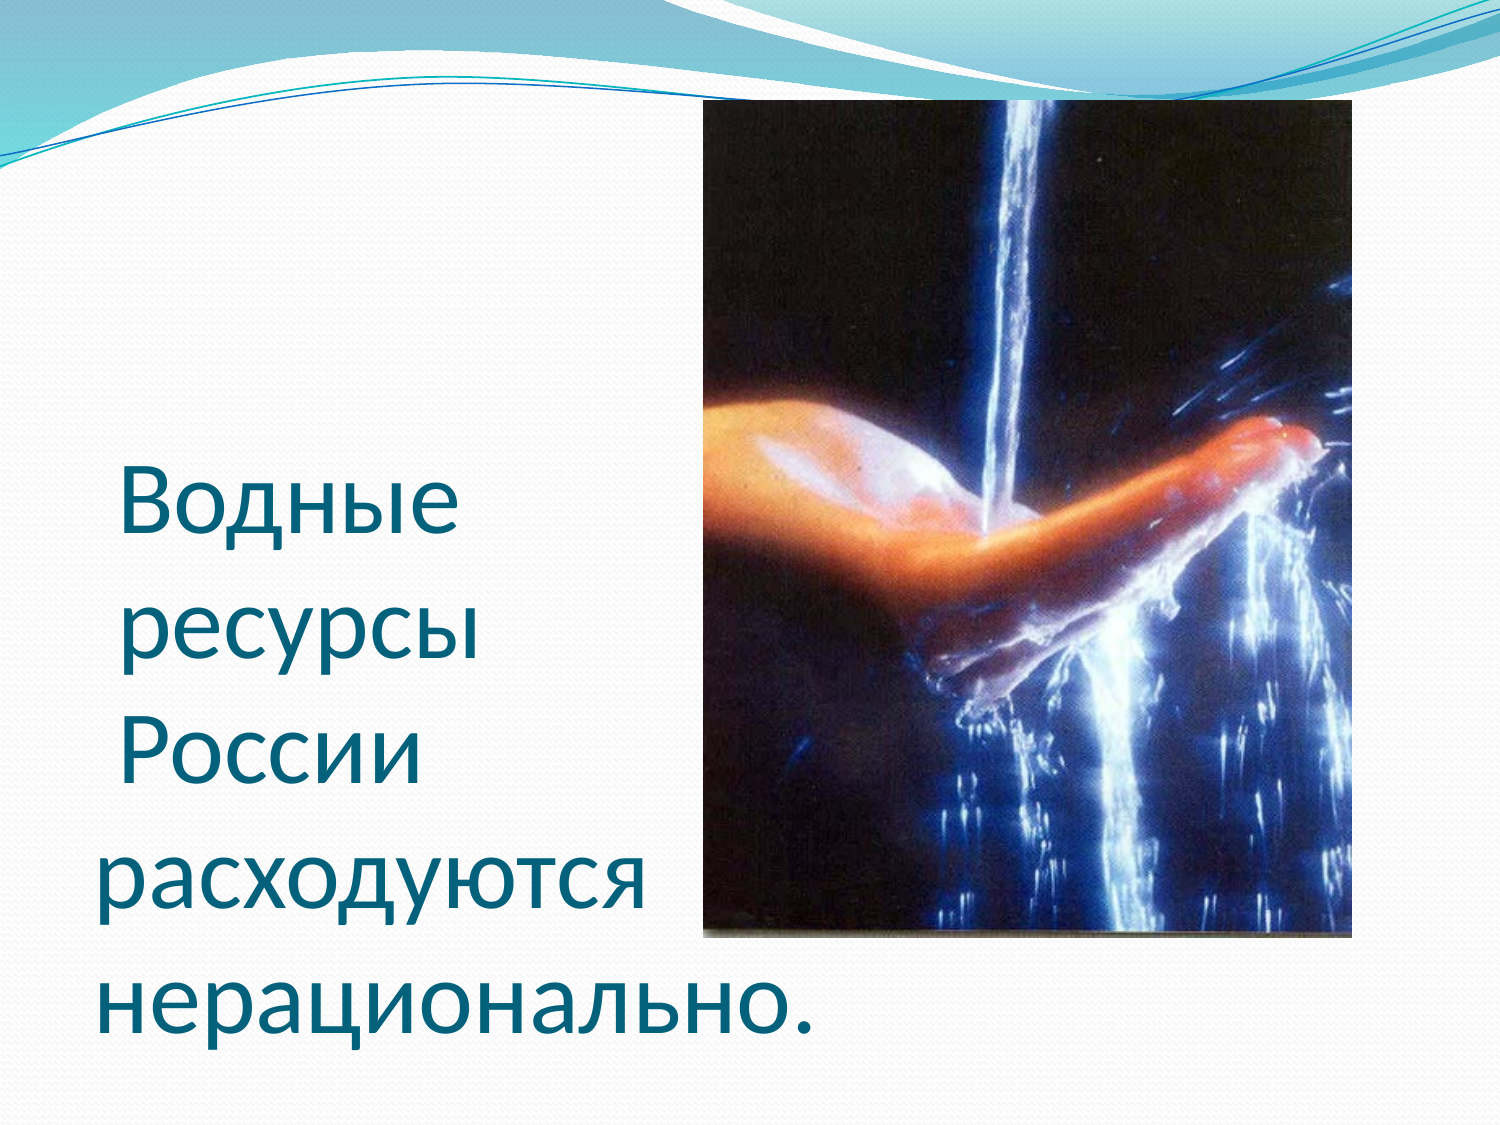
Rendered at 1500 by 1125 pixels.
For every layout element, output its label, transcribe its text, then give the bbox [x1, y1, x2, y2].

table_cell + [695, 174, 1356, 949]
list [702, 100, 1353, 938]
title Водные ресурсы России расходуются нерационально. [93, 174, 1444, 1055]
